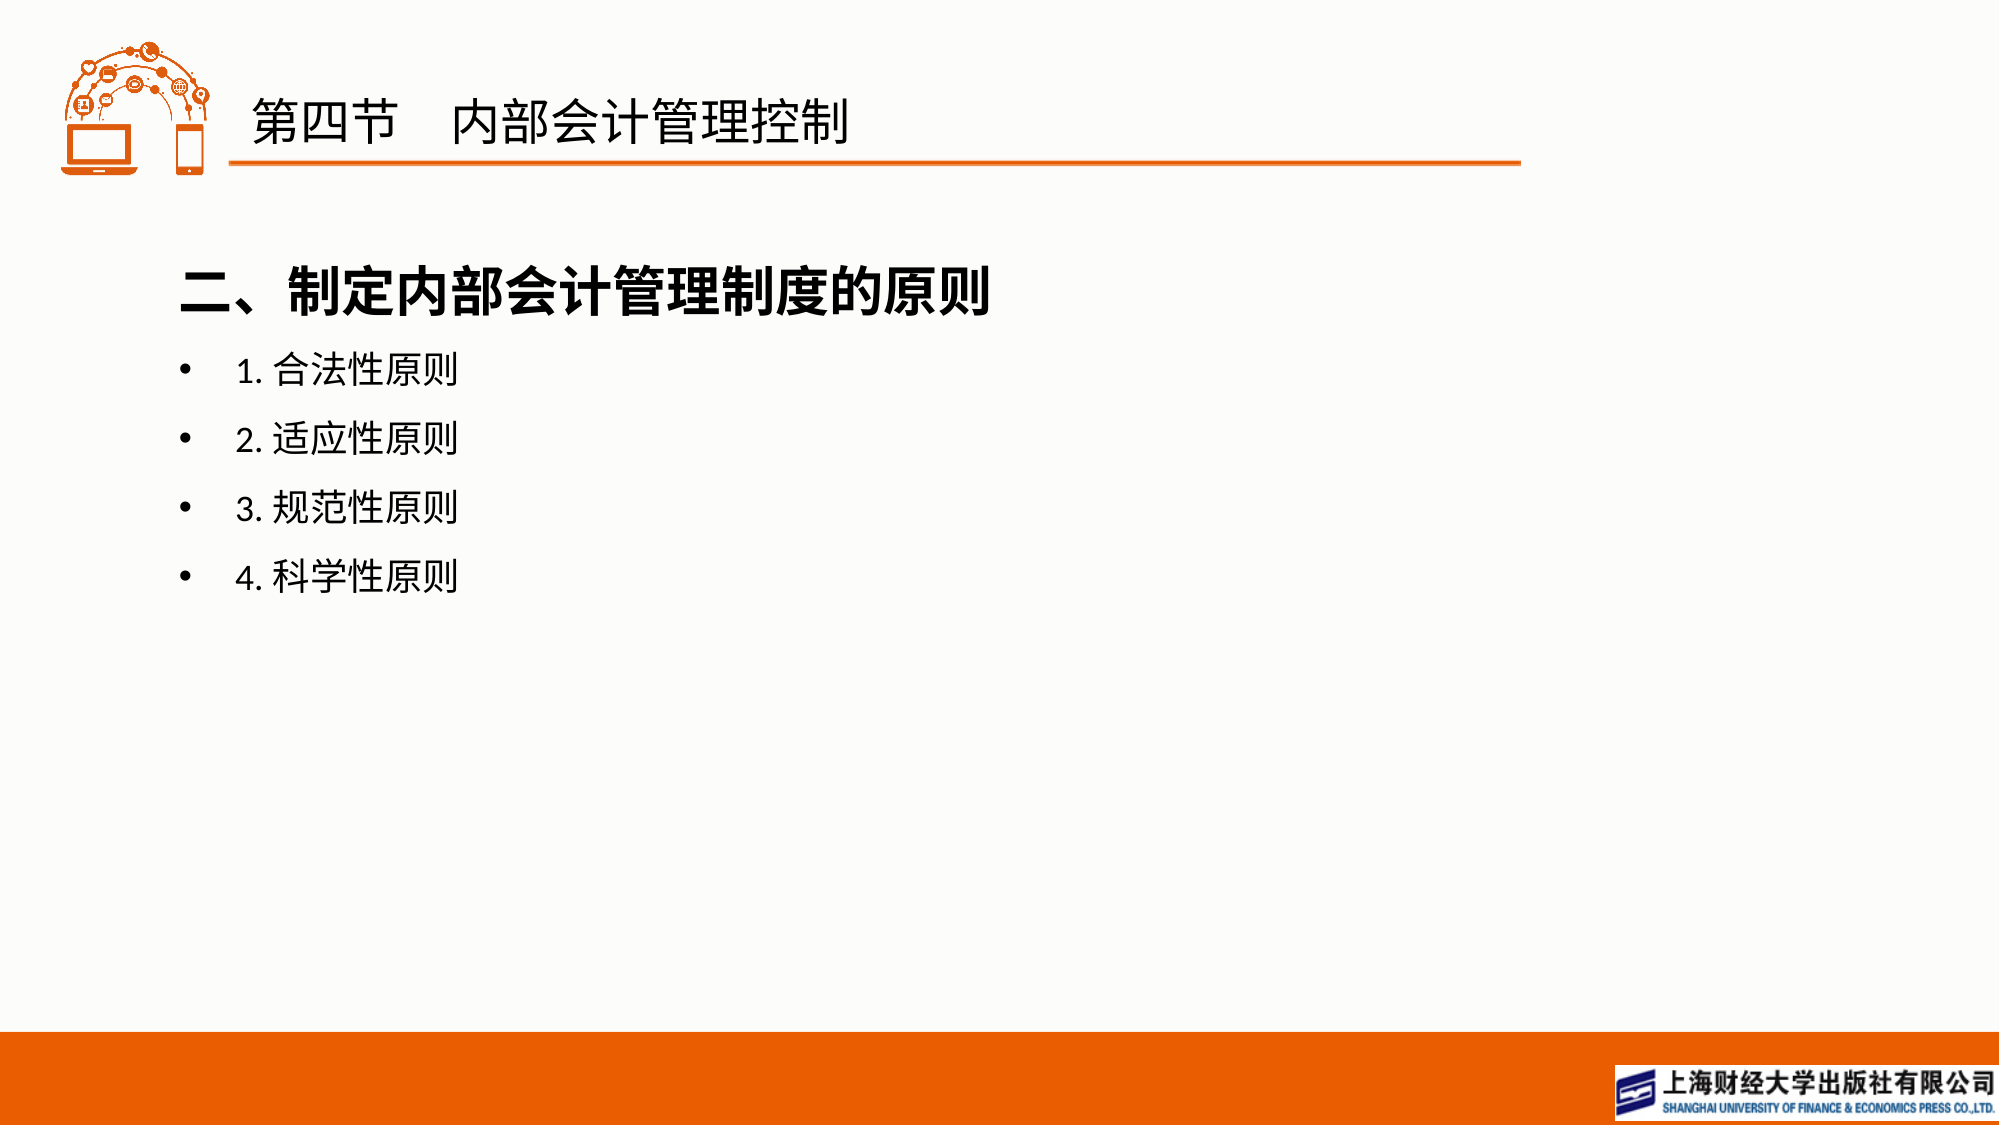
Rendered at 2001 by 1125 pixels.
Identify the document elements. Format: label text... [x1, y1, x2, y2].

picture [0, 0, 2000, 1125]
title 第四节 内部会计管理控制 [235, 82, 1605, 189]
list 二、制定内部会计管理制度的原则 1.合法性原则 2.适应性原则 3.规范性原则 4.科学性原则 [163, 227, 1849, 1049]
